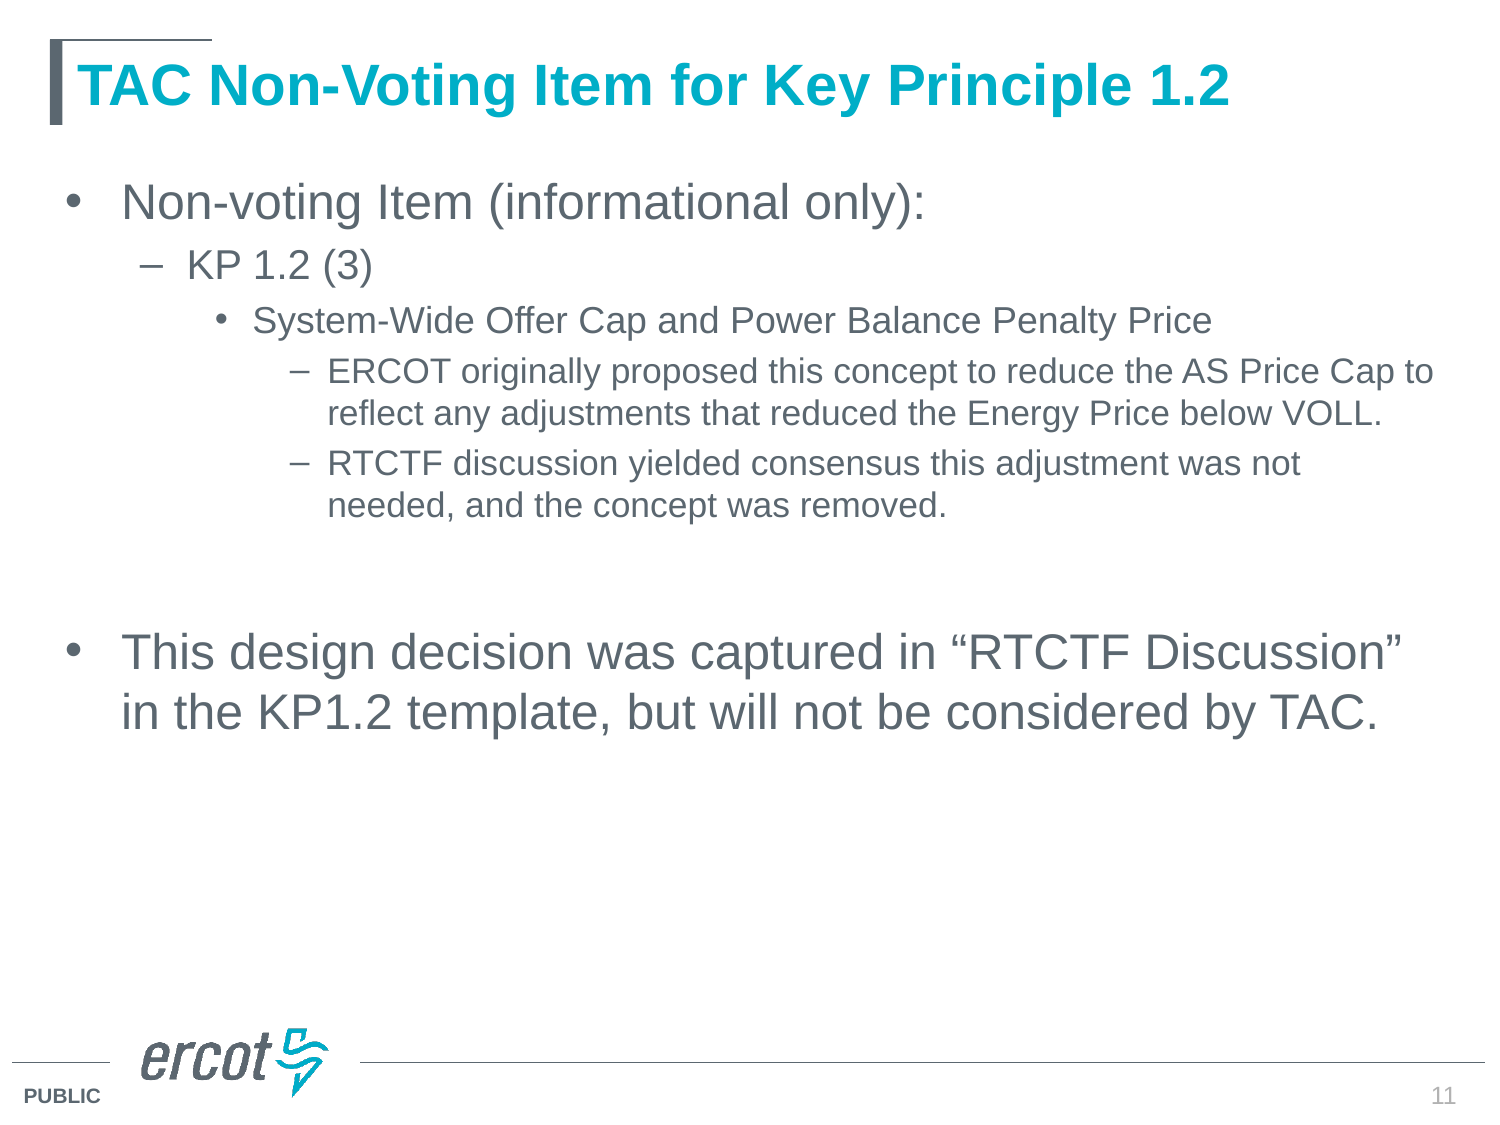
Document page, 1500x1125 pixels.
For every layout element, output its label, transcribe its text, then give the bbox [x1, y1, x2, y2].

list Non-voting Item (informational only): KP 1.2 (3) System-Wide Offer Cap and Power Balance Penalty Price ERCOT originally proposed this concept to reduce the AS Price Cap to reflect any adjustments that reduced the Energy Price below VOLL. RTCTF discussion yielded consensus this adjustment was not needed, and the concept was removed. This design decision was captured in “RTCTF Discussion” in the KP1.2 template, but will not be considered by TAC. [50, 162, 1450, 992]
picture [137, 1024, 332, 1100]
slide_number 11 [1400, 1076, 1488, 1113]
title TAC Non-Voting Item for Key Principle 1.2 [62, 39, 1450, 125]
